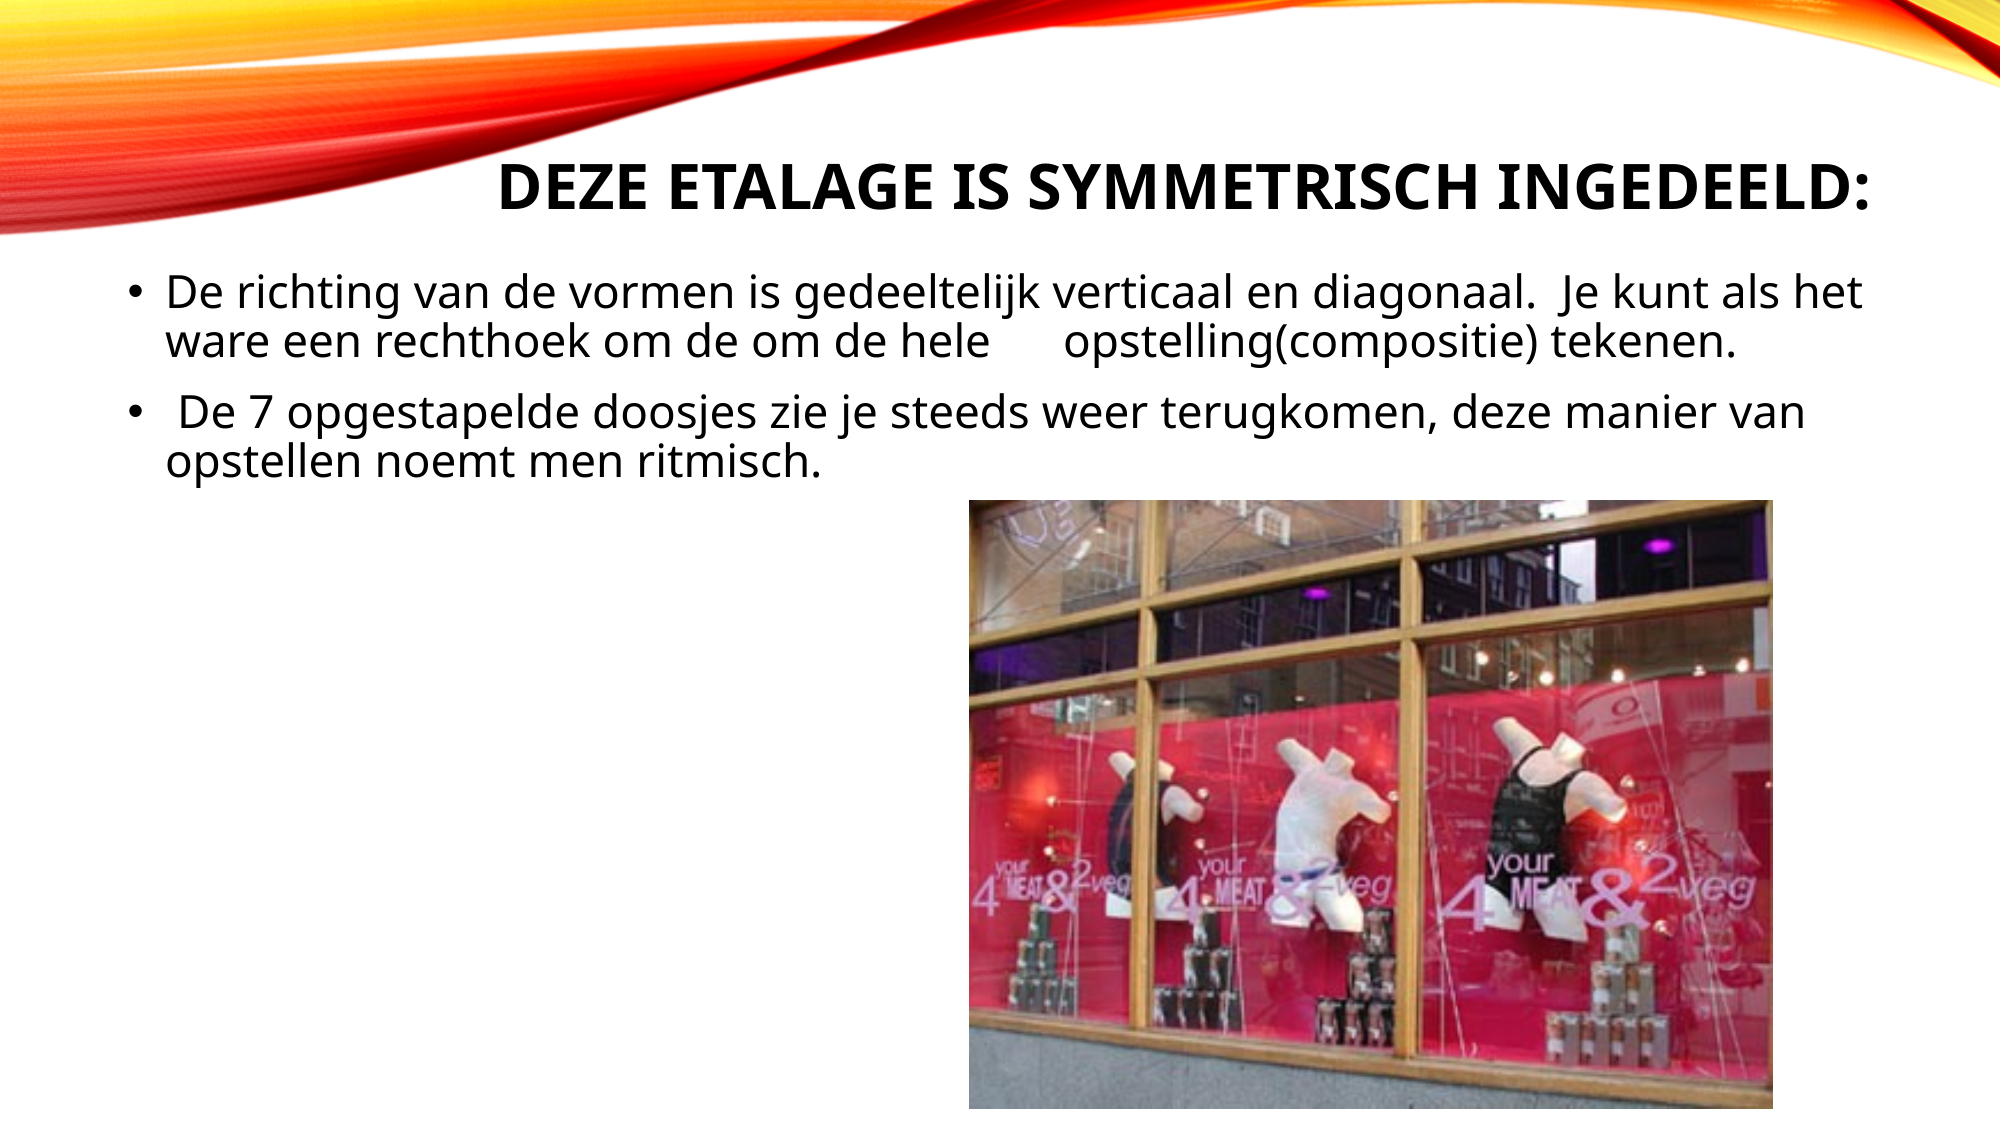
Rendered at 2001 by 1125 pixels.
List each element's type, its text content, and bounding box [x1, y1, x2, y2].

list De richting van de vormen is gedeeltelijk verticaal en diagonaal. Je kunt als het ware een rechthoek om de om de hele opstelling(compositie) tekenen. De 7 opgestapelde doosjes zie je steeds weer terugkomen, deze manier van opstellen noemt men ritmisch. [112, 261, 1888, 1021]
picture [968, 499, 1773, 1110]
picture [0, 0, 2000, 237]
title Deze etalage is symmetrisch ingedeeld: [474, 125, 1888, 261]
